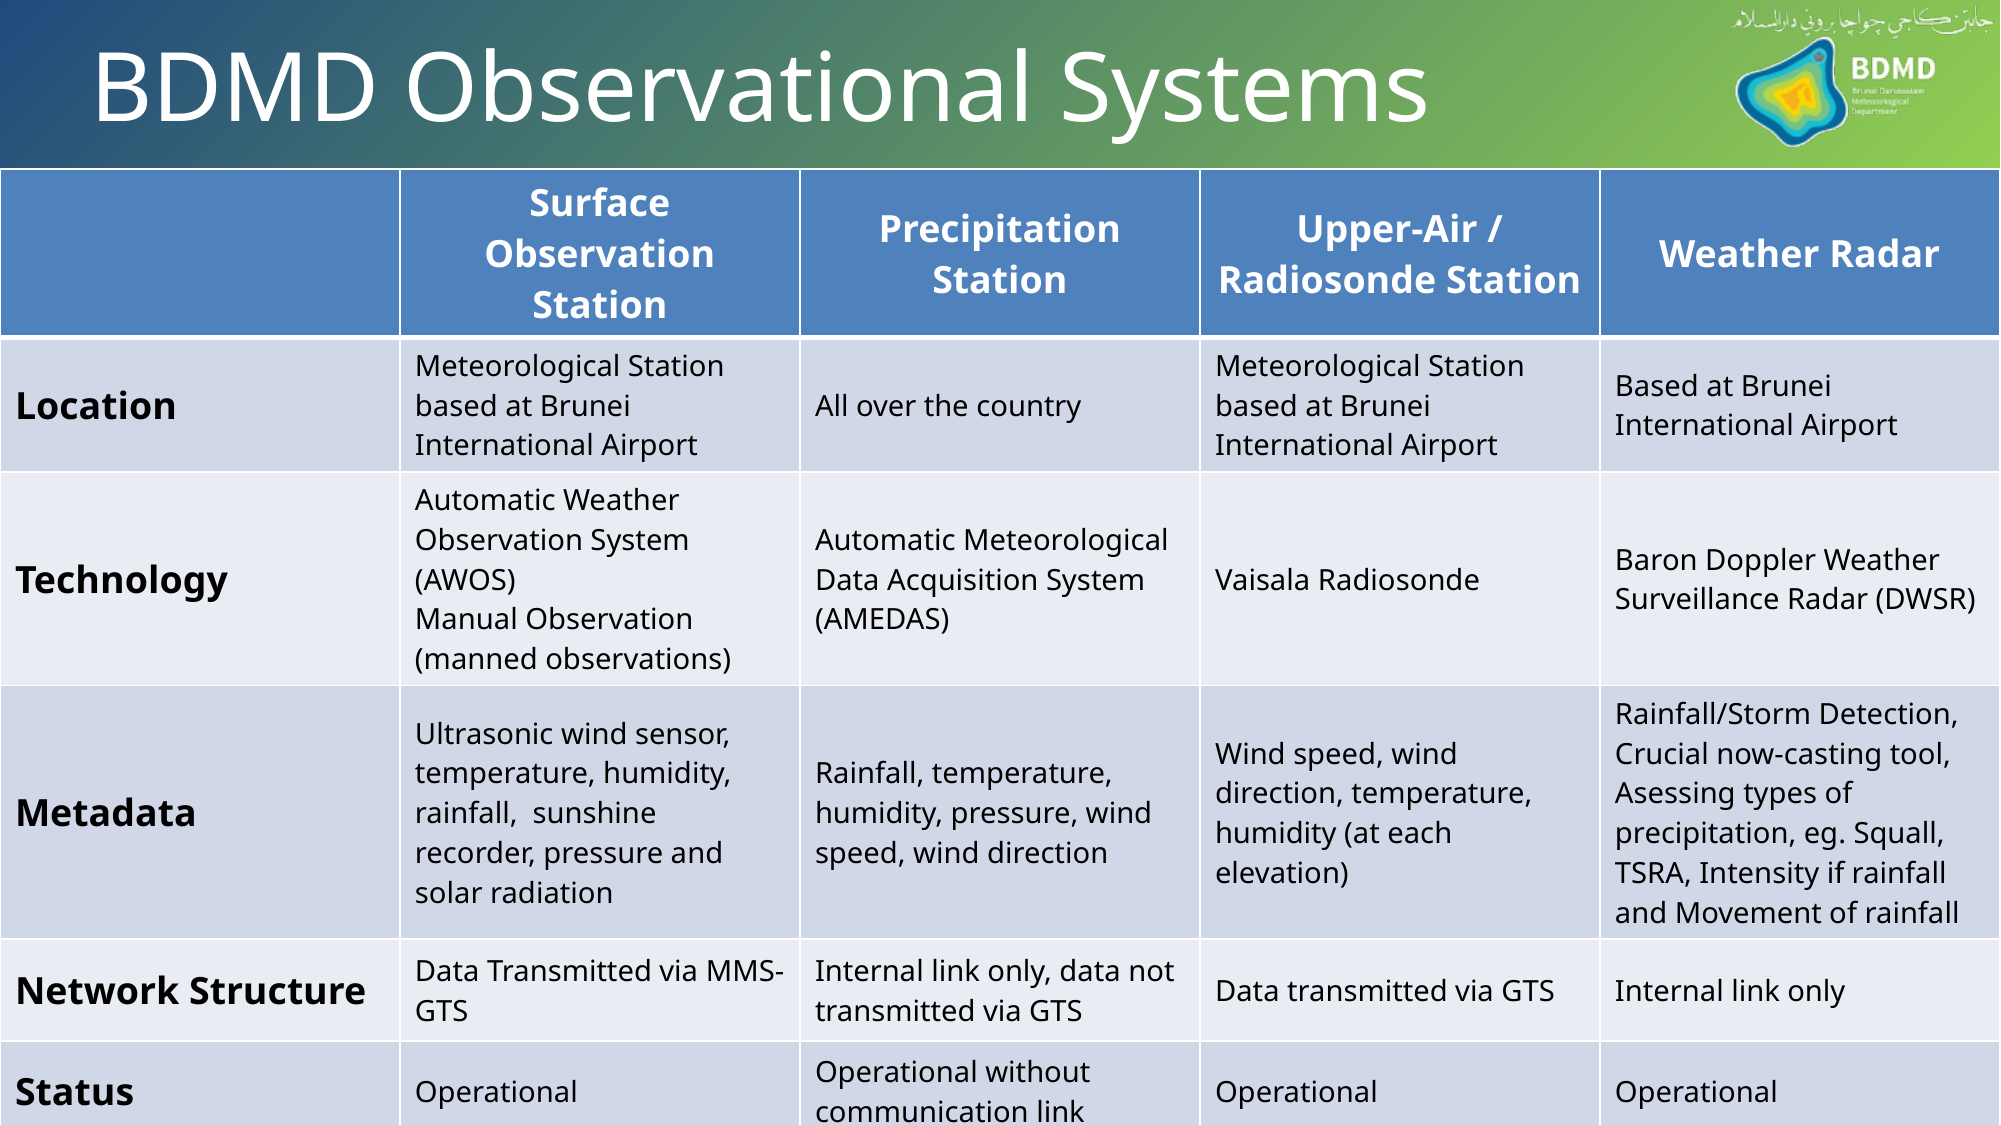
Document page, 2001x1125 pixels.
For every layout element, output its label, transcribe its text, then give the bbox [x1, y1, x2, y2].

table_cell Data Transmitted via MMS-GTS [401, 940, 799, 1040]
table_cell Baron Doppler Weather Surveillance Radar (DWSR) [1601, 473, 1999, 685]
table_cell Ultrasonic wind sensor, temperature, humidity, rainfall, sunshine recorder, pressure and solar radiation [401, 686, 799, 938]
table_cell Technology [1, 473, 399, 685]
title BDMD Observational Systems [0, 0, 2000, 168]
table_cell Internal link only [1601, 940, 1999, 1040]
table_cell Rainfall/Storm Detection, Crucial now-casting tool, Asessing types of precipitation, eg. Squall, TSRA, Intensity if rainfall and Movement of rainfall [1601, 686, 1999, 938]
table_cell Operational [1201, 1042, 1599, 1125]
table_header Surface Observation Station [401, 170, 799, 335]
table_cell Based at Brunei International Airport [1601, 340, 1999, 471]
table_cell Status [1, 1042, 399, 1125]
table_header Precipitation Station [801, 170, 1199, 335]
table_cell Data transmitted via GTS [1201, 940, 1599, 1040]
table_cell Wind speed, wind direction, temperature, humidity (at each elevation) [1201, 686, 1599, 938]
table_cell Internal link only, data not transmitted via GTS [801, 940, 1199, 1040]
table_cell All over the country [801, 340, 1199, 471]
table_cell Operational [1601, 1042, 1999, 1125]
table_cell Meteorological Station based at Brunei International Airport [401, 340, 799, 471]
table_cell Meteorological Station based at Brunei International Airport [1201, 340, 1599, 471]
table_cell Vaisala Radiosonde [1201, 473, 1599, 685]
table_header Upper-Air / Radiosonde Station [1201, 170, 1599, 335]
table_header [1, 170, 399, 335]
table_header Weather Radar [1601, 170, 1999, 335]
table_cell Network Structure [1, 940, 399, 1040]
table_cell Location [1, 340, 399, 471]
table_cell Operational without communication link [801, 1042, 1199, 1125]
table_cell Metadata [1, 686, 399, 938]
table_cell Operational [401, 1042, 799, 1125]
table_cell Automatic Meteorological Data Acquisition System (AMEDAS) [801, 473, 1199, 685]
table_cell Rainfall, temperature, humidity, pressure, wind speed, wind direction [801, 686, 1199, 938]
table_cell Automatic Weather Observation System (AWOS) Manual Observation (manned observations) [401, 473, 799, 685]
picture [1726, 0, 2000, 151]
